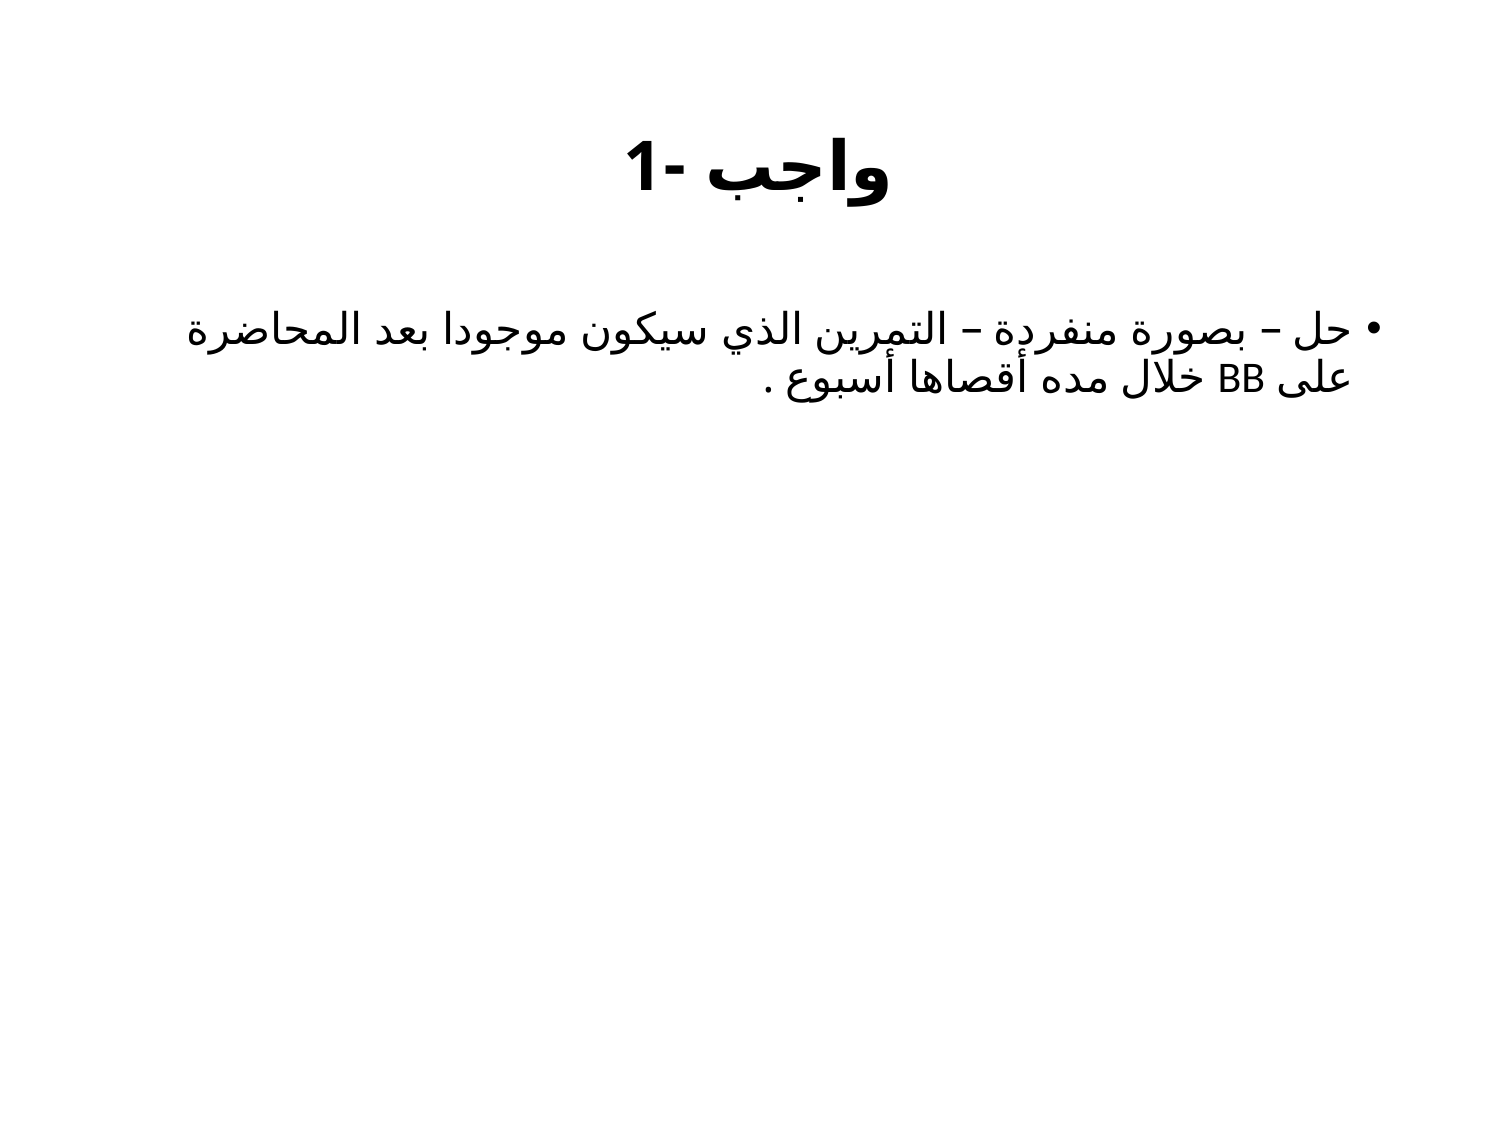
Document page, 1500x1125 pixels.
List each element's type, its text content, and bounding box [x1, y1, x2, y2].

list حل – بصورة منفردة – التمرين الذي سيكون موجودا بعد المحاضرة على BB خلال مده أقصاها أسبوع . [103, 299, 1397, 1014]
title واجب -1 [103, 59, 1397, 278]
